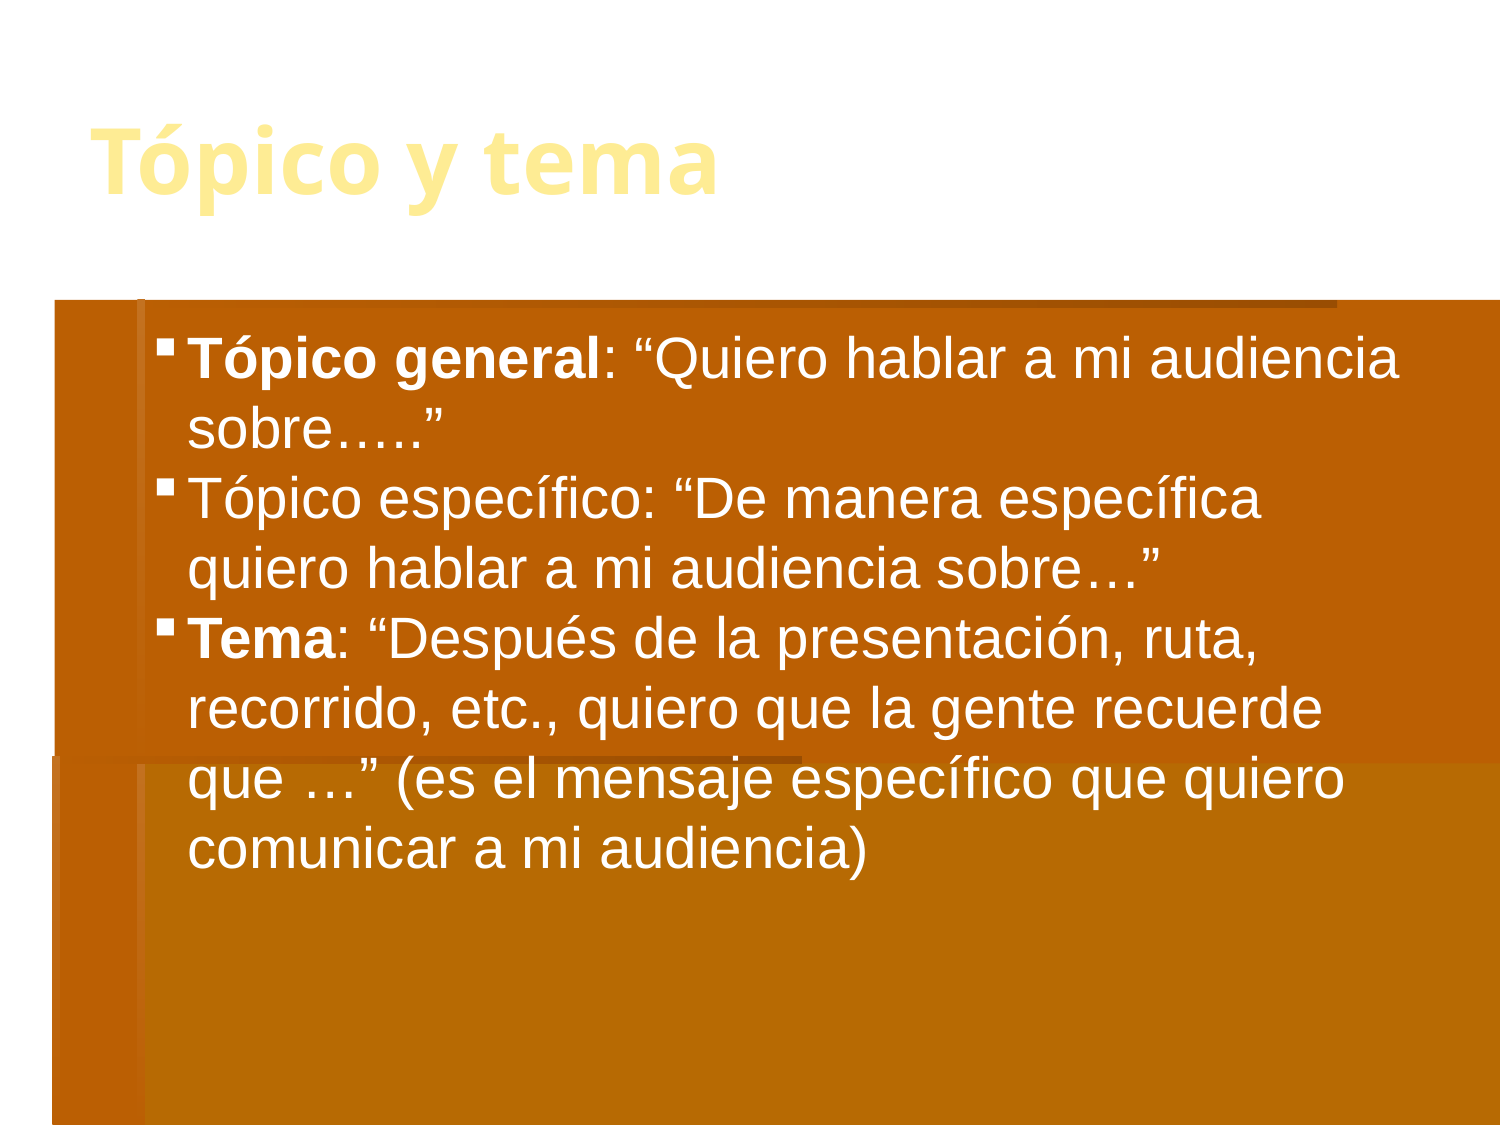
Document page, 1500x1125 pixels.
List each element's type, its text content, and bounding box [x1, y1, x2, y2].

text_box Tópico y tema [75, 40, 1451, 275]
text_box Tópico general: “Quiero hablar a mi audiencia sobre…..” Tópico específico: “De manera específica quiero hablar a mi audiencia sobre…” Tema: “Después de la presentación, ruta, recorrido, etc., quiero que la gente recuerde que …” (es el mensaje específico que quiero comunicar a mi audiencia) [137, 312, 1451, 1000]
